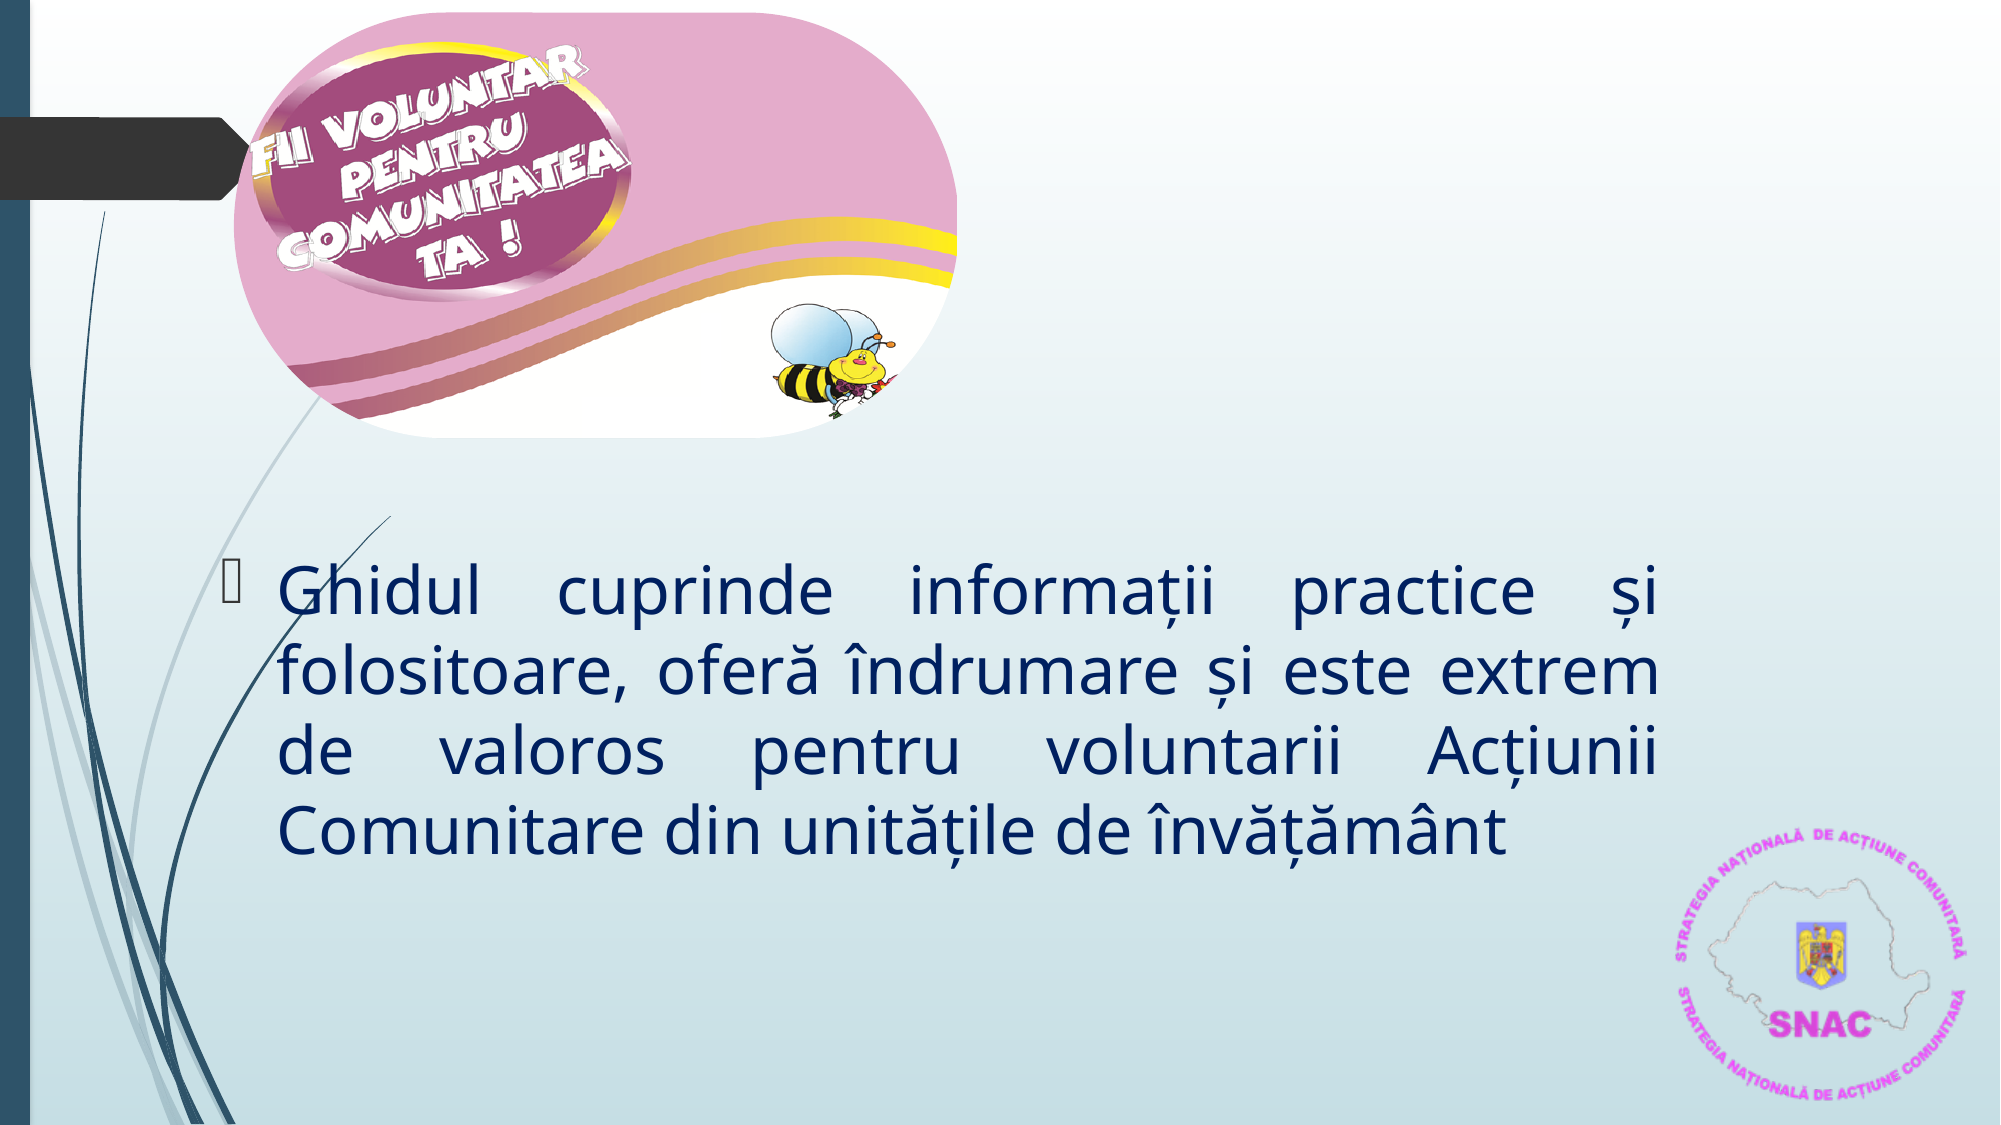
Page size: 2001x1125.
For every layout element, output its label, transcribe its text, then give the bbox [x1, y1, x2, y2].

picture [233, 12, 960, 439]
picture [1655, 805, 2000, 1125]
list Ghidul cuprinde informații practice și folositoare, oferă îndrumare și este extrem de valoros pentru voluntarii Acțiunii Comunitare din unitățile de învățământ [205, 539, 1677, 1125]
